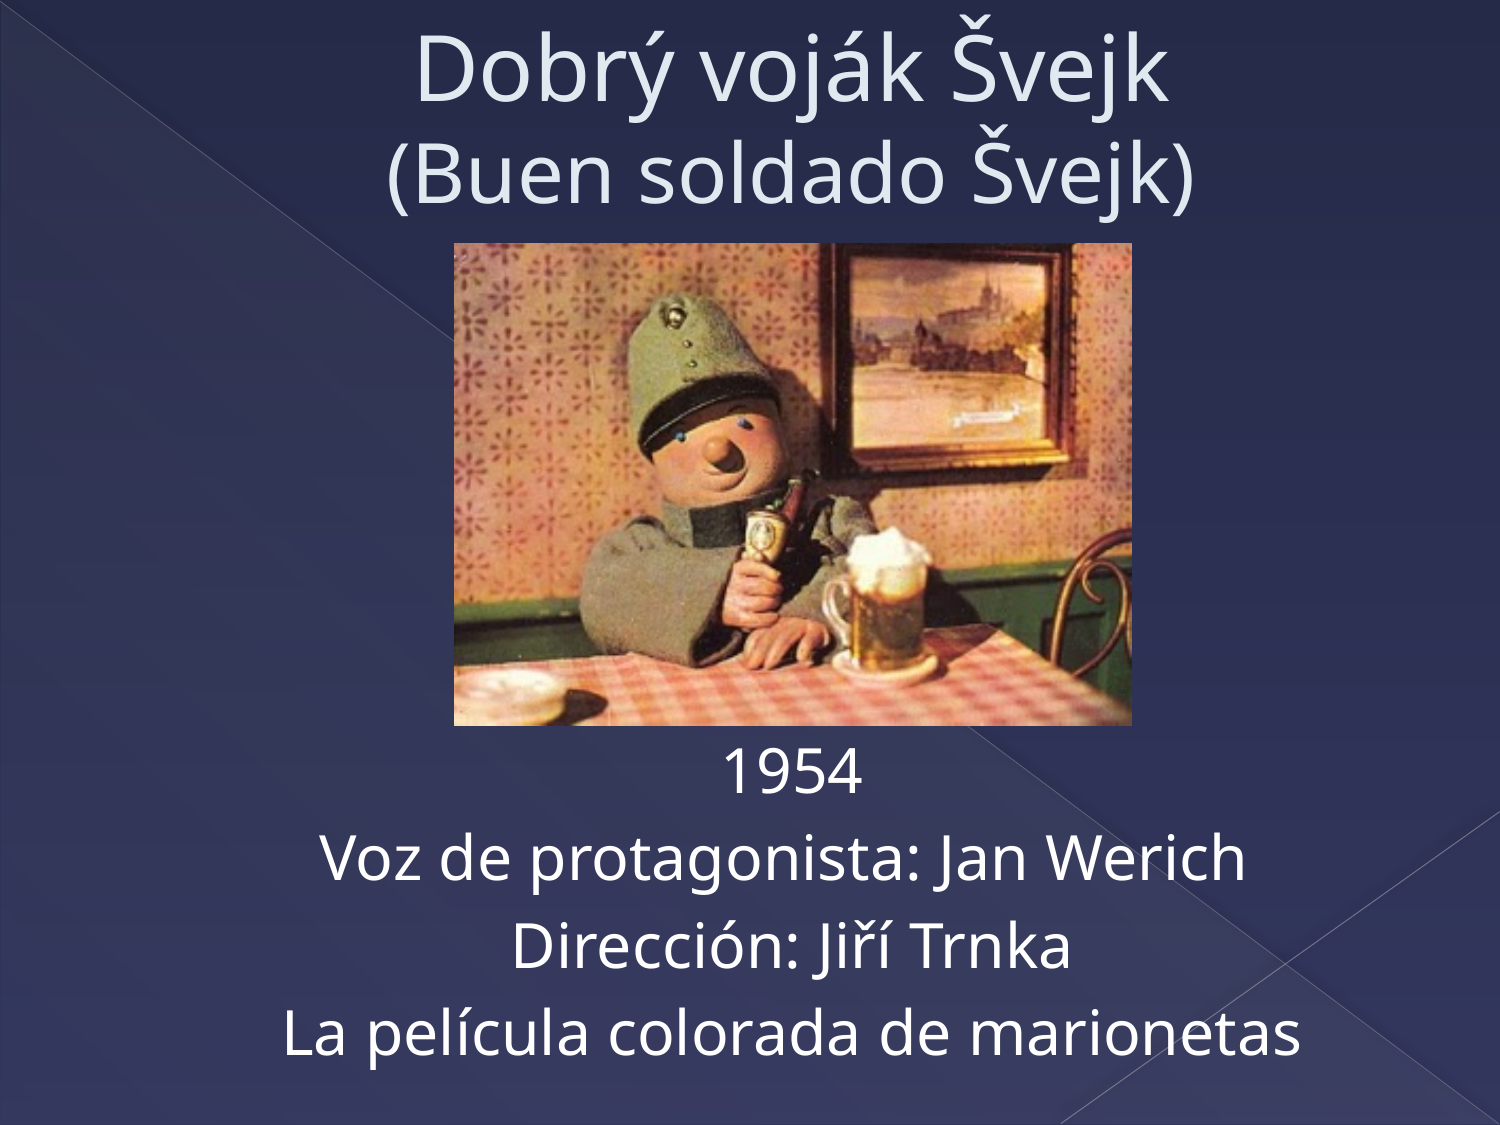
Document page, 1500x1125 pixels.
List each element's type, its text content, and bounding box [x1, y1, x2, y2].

picture [454, 243, 1133, 727]
title Dobrý voják Švejk (Buen soldado Švejk) [76, 0, 1427, 230]
list 1954 Voz de protagonista: Jan Werich Dirección: Jiří Trnka La película colorada de marionetas [112, 723, 1463, 1125]
